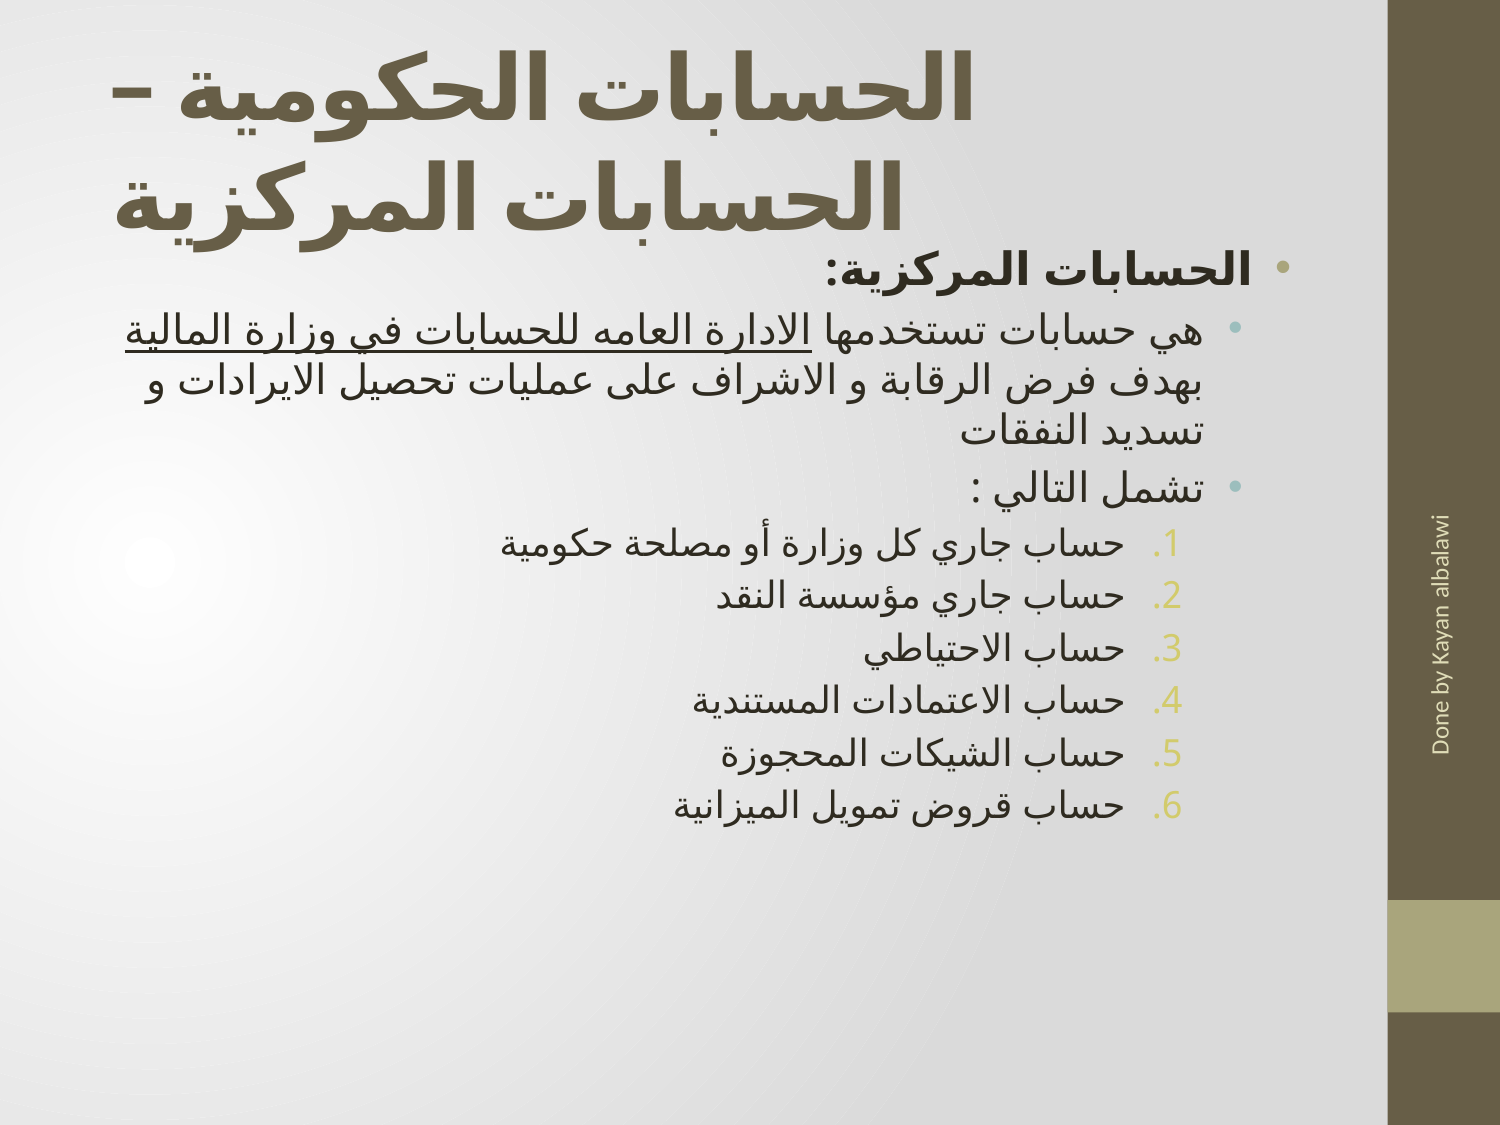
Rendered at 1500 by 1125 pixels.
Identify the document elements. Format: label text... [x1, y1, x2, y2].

footer Done by Kayan albalawi [1408, 500, 1469, 889]
title الحسابات الحكومية – الحسابات المركزية [75, 45, 1325, 231]
list الحسابات المركزية: هي حسابات تستخدمها الادارة العامه للحسابات في وزارة المالية بهدف فرض الرقابة و الاشراف على عمليات تحصيل الايرادات و تسديد النفقات تشمل التالي : حساب جاري كل وزارة أو مصلحة حكومية حساب جاري مؤسسة النقد حساب الاحتياطي حساب الاعتمادات المستندية حساب الشيكات المحجوزة حساب قروض تمويل الميزانية [75, 231, 1325, 1050]
